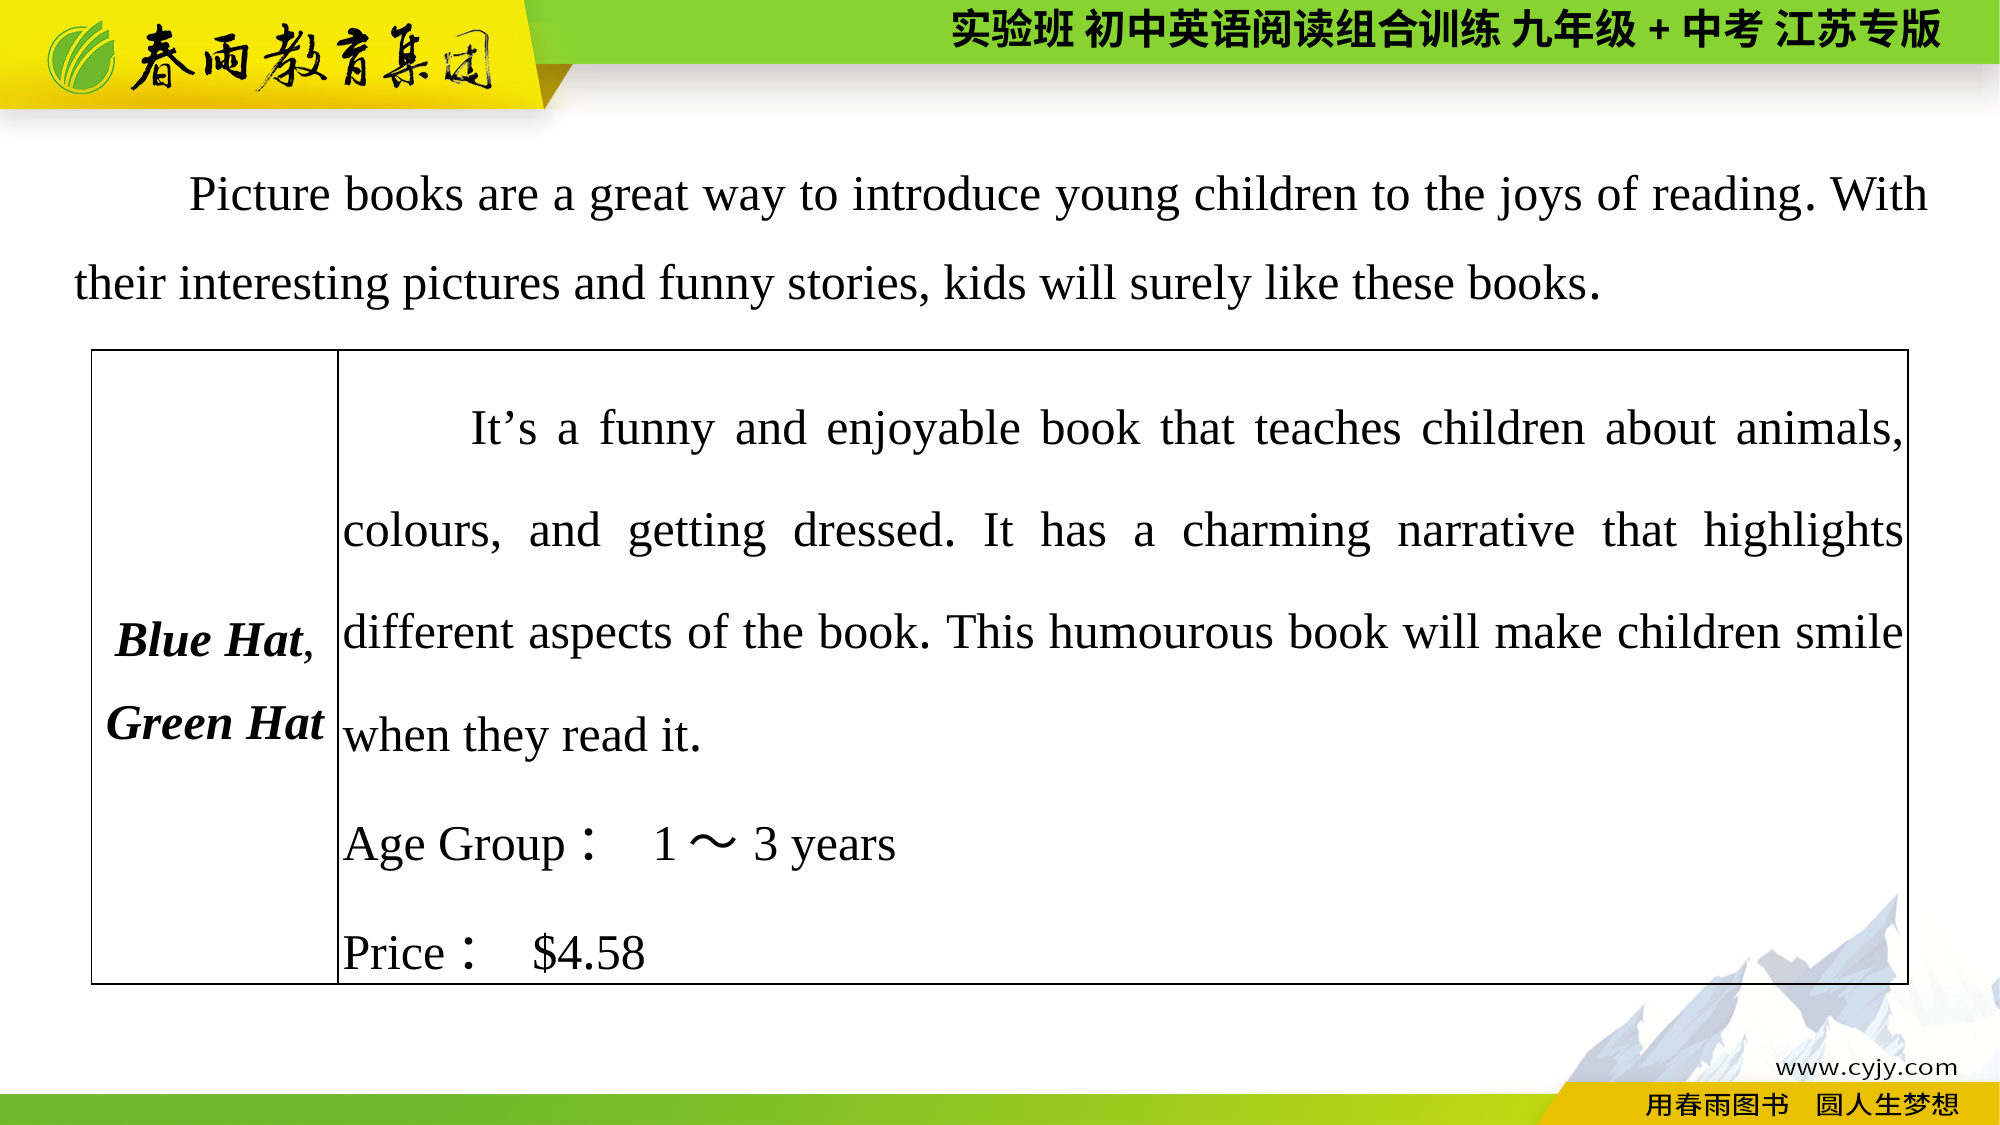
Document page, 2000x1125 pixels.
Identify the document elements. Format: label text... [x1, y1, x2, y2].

table_header It’s a funny and enjoyable book that teaches children about animals, colours, and getting dressed. It has a charming narrative that highlights different aspects of the book. This humourous book will make children smile when they read it. Age Group： 1～3 years Price： $4.58 [339, 351, 1907, 983]
table_header Blue Hat, Green Hat [92, 351, 337, 983]
picture [0, 0, 2000, 1125]
list Picture books are a great way to introduce young children to the joys of reading. With their interesting pictures and funny stories, kids will surely like these books. [59, 122, 1944, 308]
